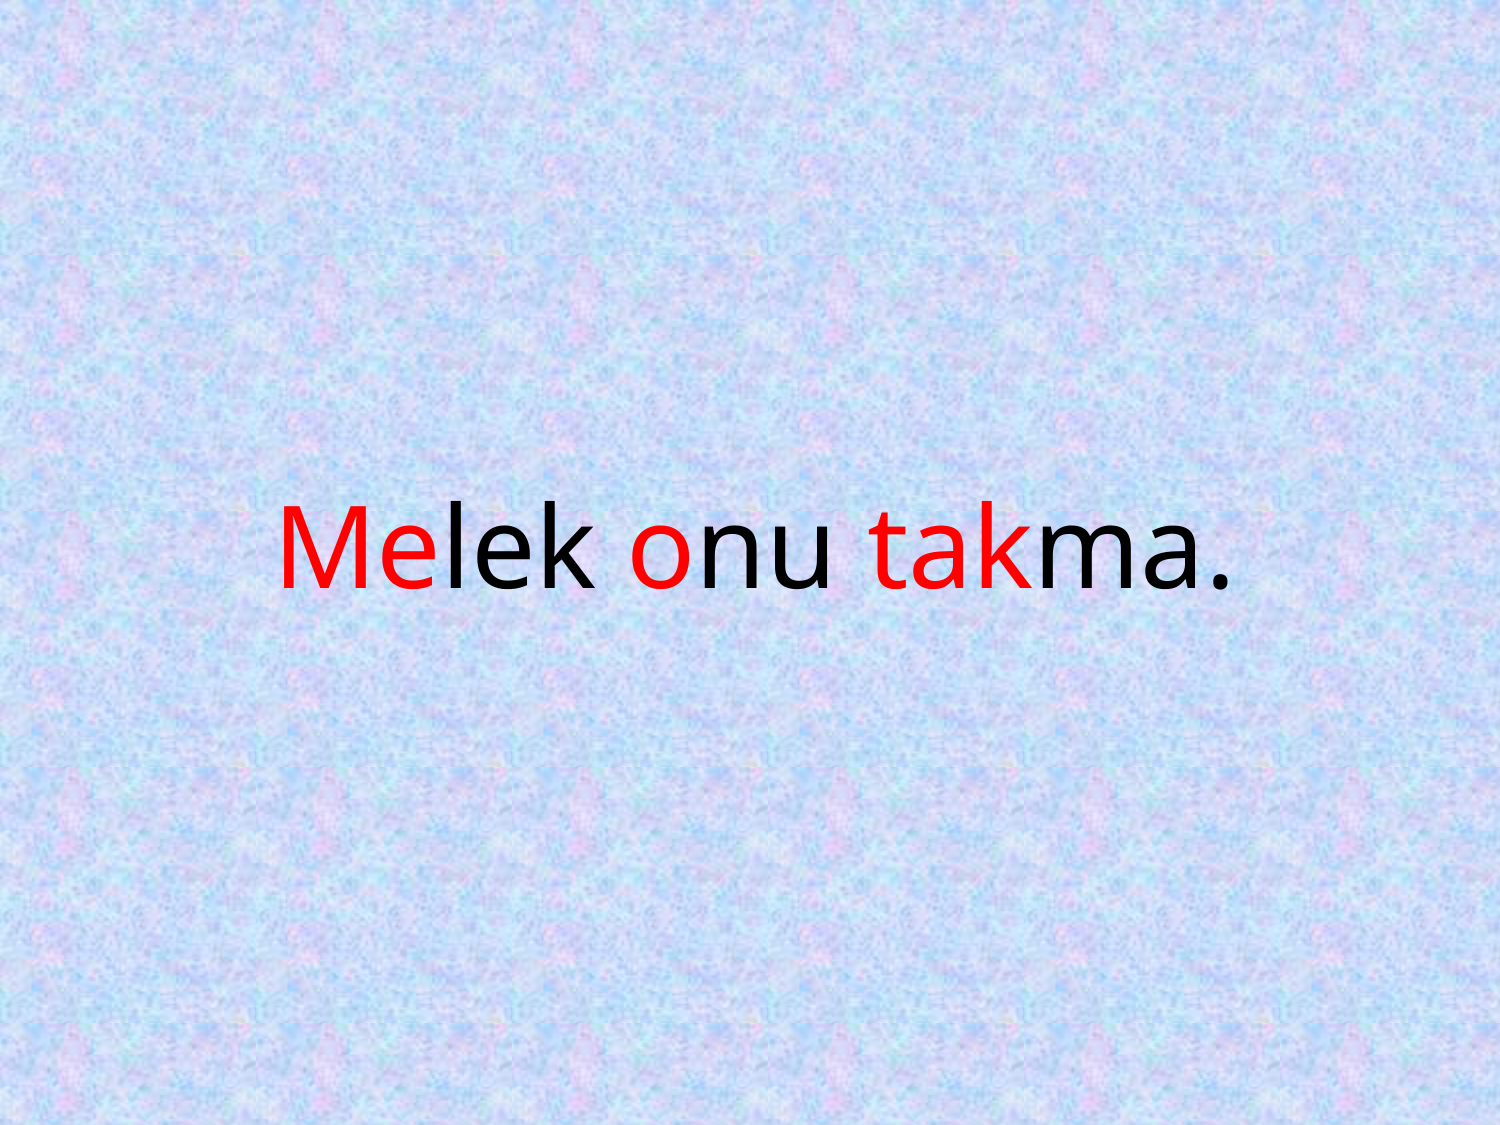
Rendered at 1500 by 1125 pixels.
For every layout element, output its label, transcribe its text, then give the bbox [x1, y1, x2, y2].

title Melek onu takma. [117, 421, 1393, 663]
picture [0, 0, 1500, 1125]
